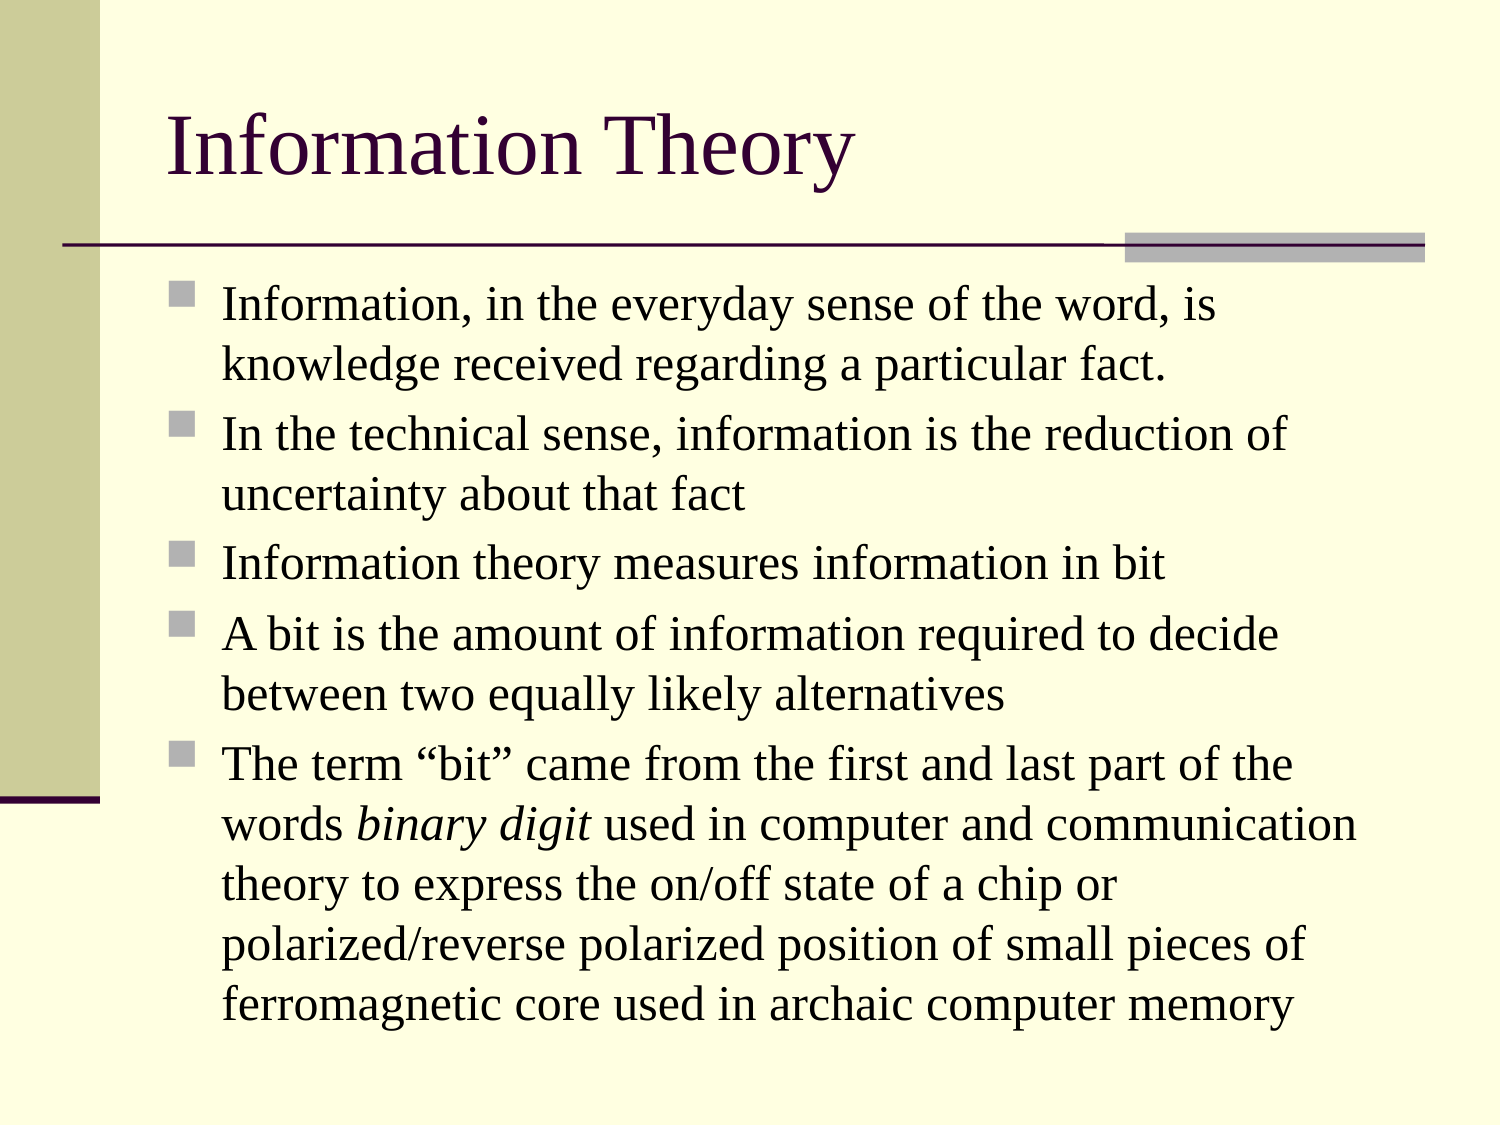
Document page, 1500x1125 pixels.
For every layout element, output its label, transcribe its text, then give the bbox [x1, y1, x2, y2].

list Information, in the everyday sense of the word, is knowledge received regarding a particular fact. In the technical sense, information is the reduction of uncertainty about that fact Information theory measures information in bit A bit is the amount of information required to decide between two equally likely alternatives The term “bit” came from the first and last part of the words binary digit used in computer and communication theory to express the on/off state of a chip or polarized/reverse polarized position of small pieces of ferromagnetic core used in archaic computer memory [149, 262, 1426, 1067]
title Information Theory [149, 45, 1426, 234]
